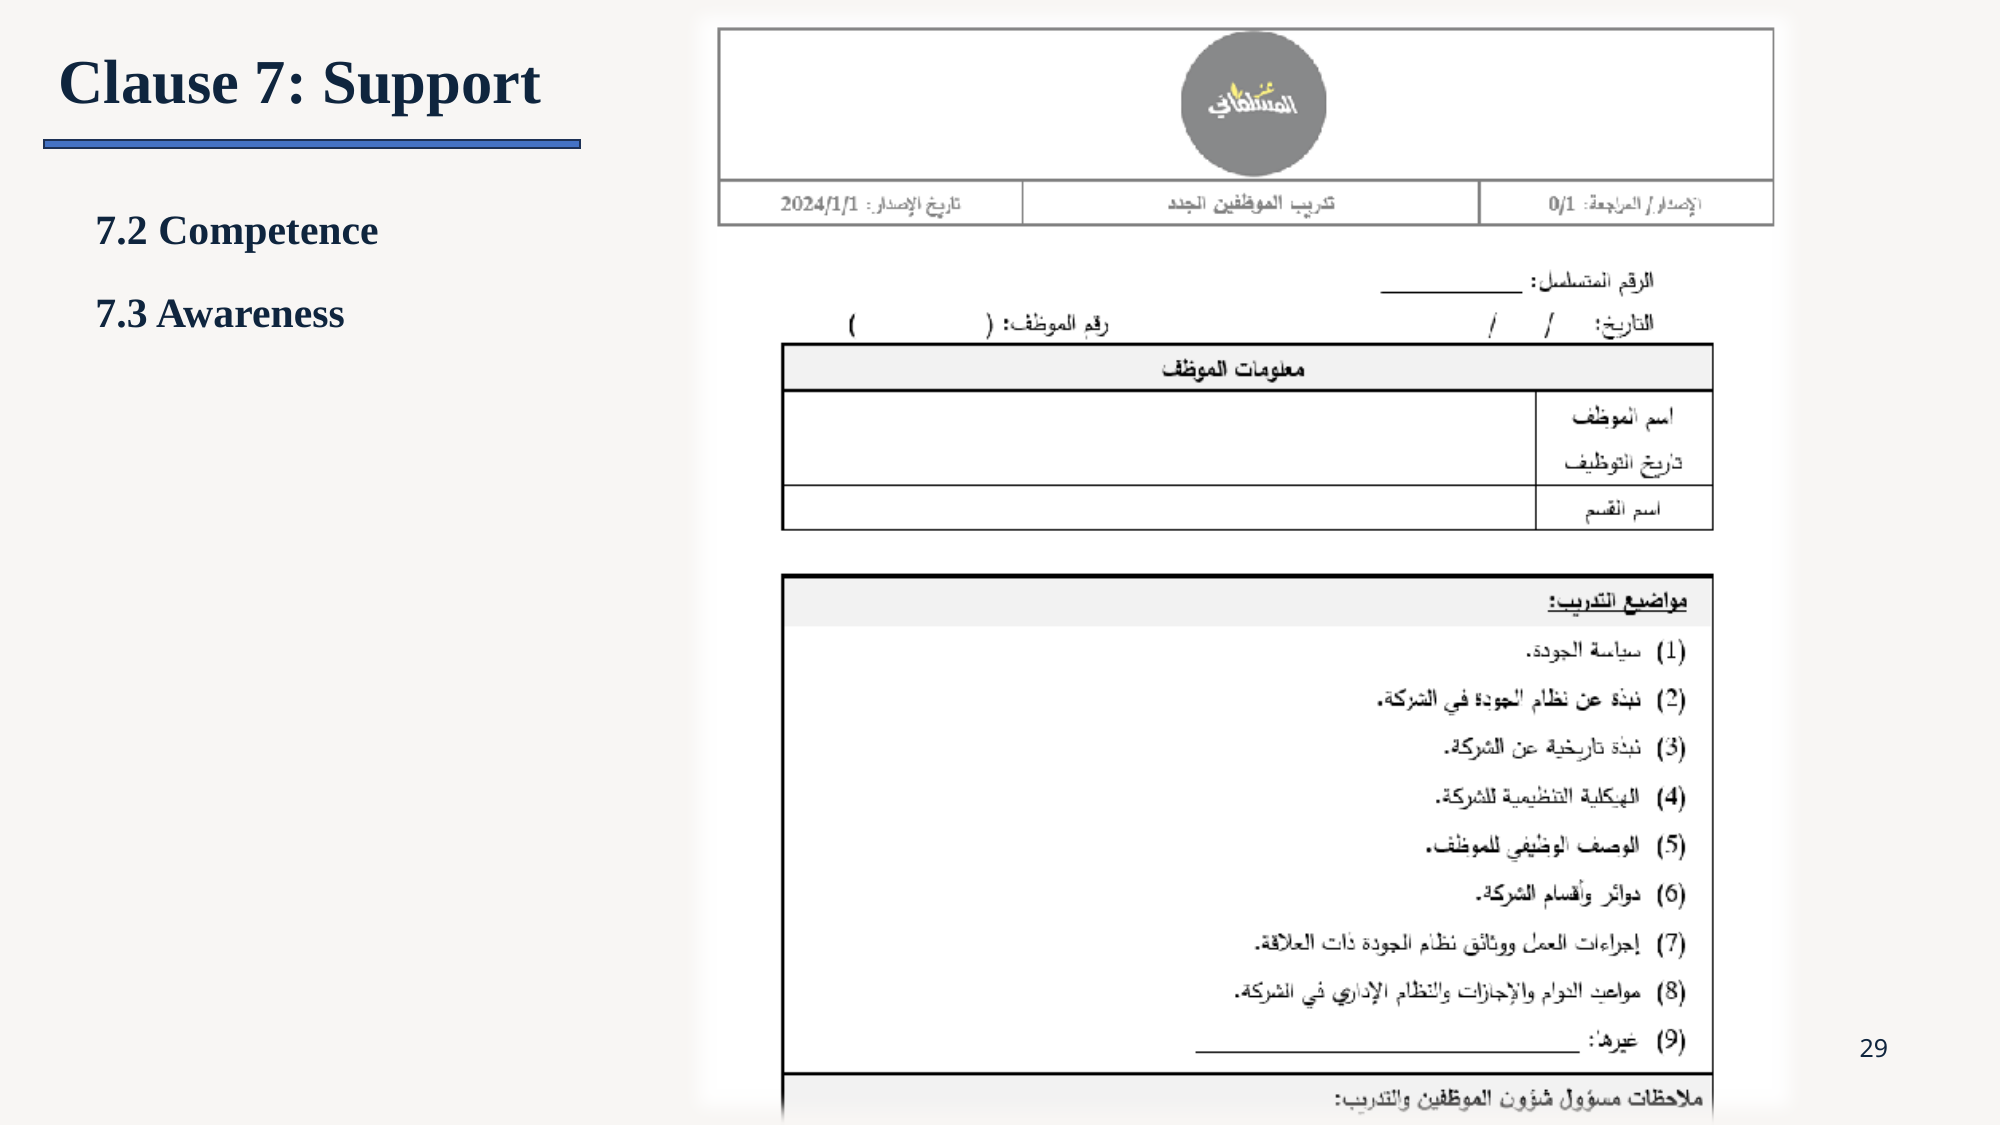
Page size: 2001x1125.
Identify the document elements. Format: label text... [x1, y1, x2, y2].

text_box 7.2 Competence [80, 178, 681, 261]
picture [681, 0, 1808, 1125]
text_box 7.3 Awareness [80, 261, 681, 344]
text_box [43, 139, 581, 149]
title Clause 7: Support [43, 26, 681, 141]
slide_number 29 [1836, 1020, 1912, 1080]
